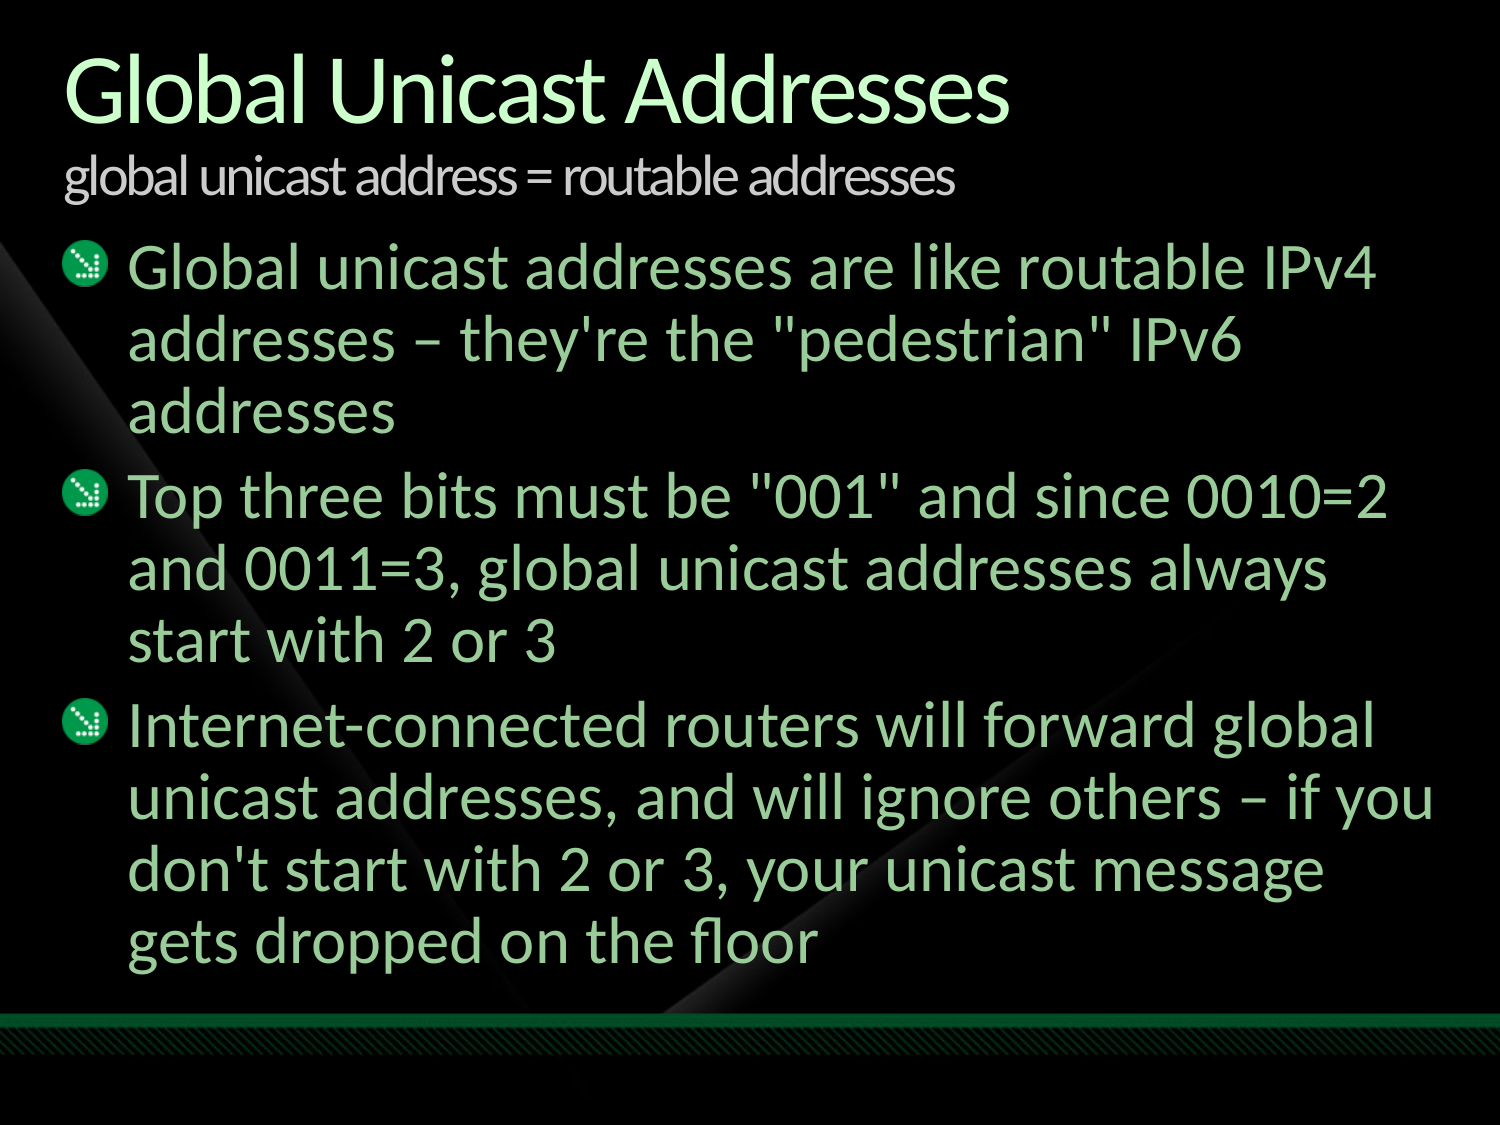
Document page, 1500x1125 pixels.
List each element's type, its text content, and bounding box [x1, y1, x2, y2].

title Global Unicast Addresses global unicast address = routable addresses [63, 37, 1438, 211]
picture [0, 0, 1500, 1125]
list Global unicast addresses are like routable IPv4 addresses – they're the "pedestrian" IPv6 addresses Top three bits must be "001" and since 0010=2 and 0011=3, global unicast addresses always start with 2 or 3 Internet-connected routers will forward global unicast addresses, and will ignore others – if you don't start with 2 or 3, your unicast message gets dropped on the floor [62, 231, 1438, 992]
